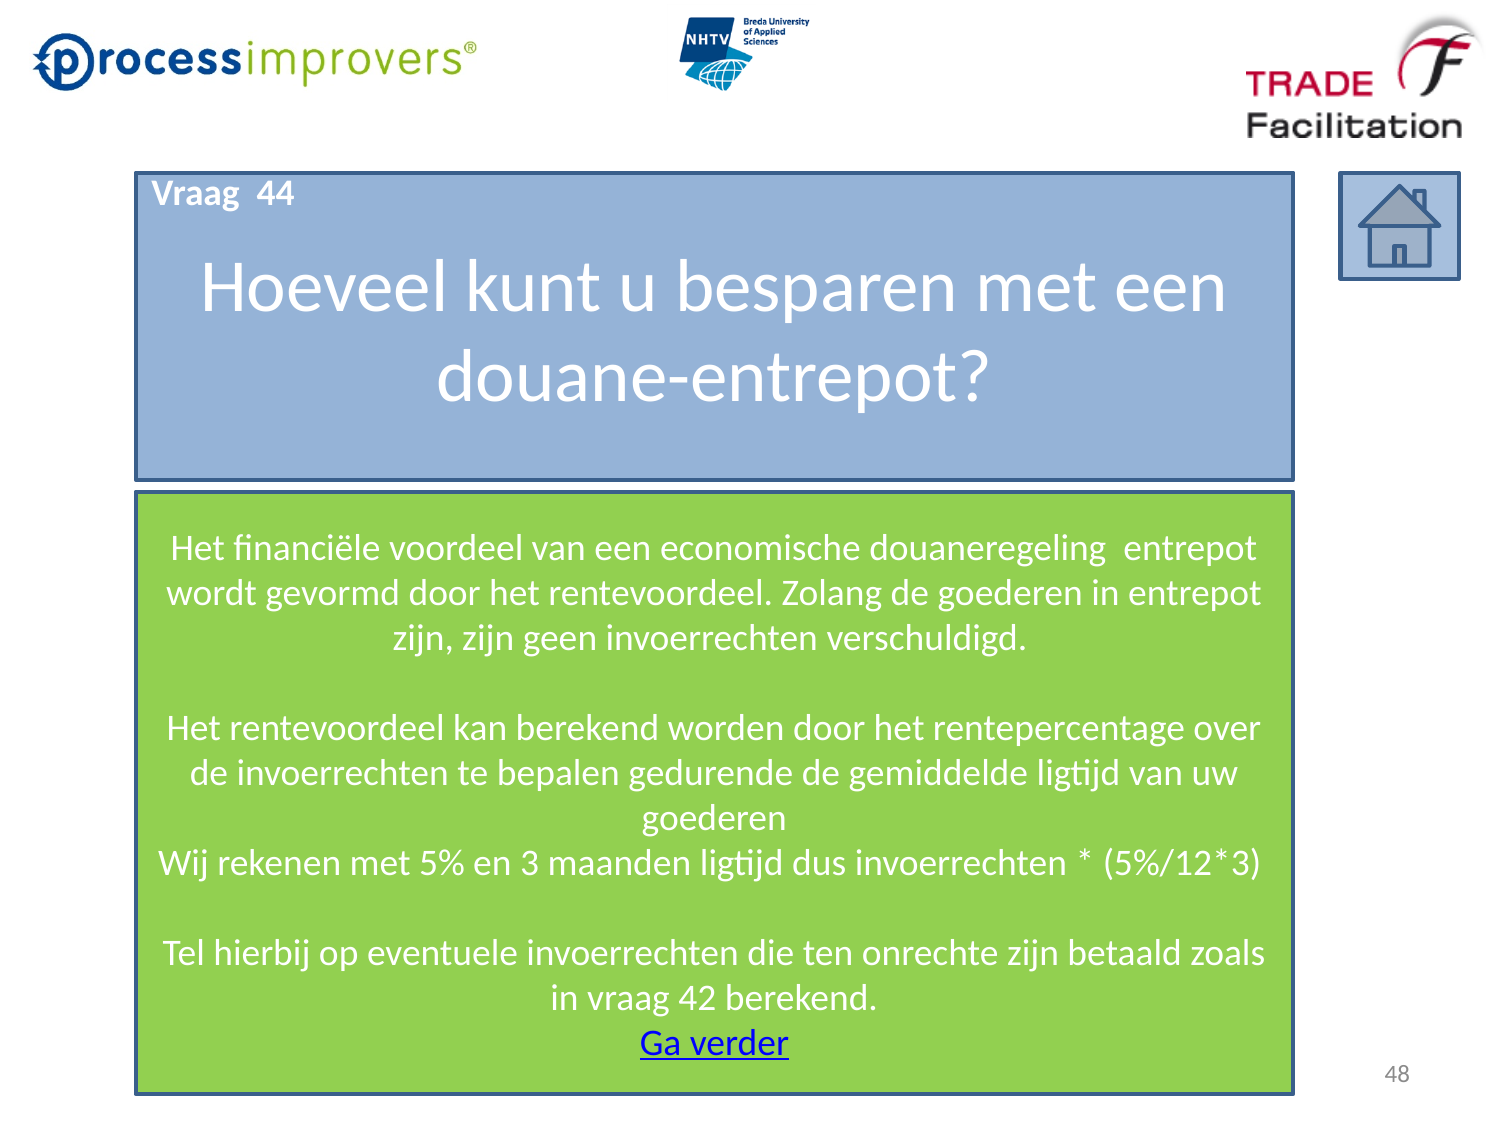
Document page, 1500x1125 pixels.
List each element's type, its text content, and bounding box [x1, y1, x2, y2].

slide_number 48 [1074, 1042, 1425, 1103]
text_box Het financiële voordeel van een economische douaneregeling entrepot wordt gevormd door het rentevoordeel. Zolang de goederen in entrepot zijn, zijn geen invoerrechten verschuldigd. Het rentevoordeel kan berekend worden door het rentepercentage over de invoerrechten te bepalen gedurende de gemiddelde ligtijd van uw goederen Wij rekenen met 5% en 3 maanden ligtijd dus invoerrechten * (5%/12*3) Tel hierbij op eventuele invoerrechten die ten onrechte zijn betaald zoals in vraag 42 berekend. Ga verder [134, 490, 1295, 1096]
picture [29, 30, 479, 93]
text_box Vraag 44 [136, 160, 310, 221]
picture [1246, 10, 1487, 138]
picture [667, 4, 816, 103]
text_box Hoeveel kunt u besparen met een douane-entrepot? [134, 171, 1295, 482]
text_box [1338, 171, 1461, 281]
